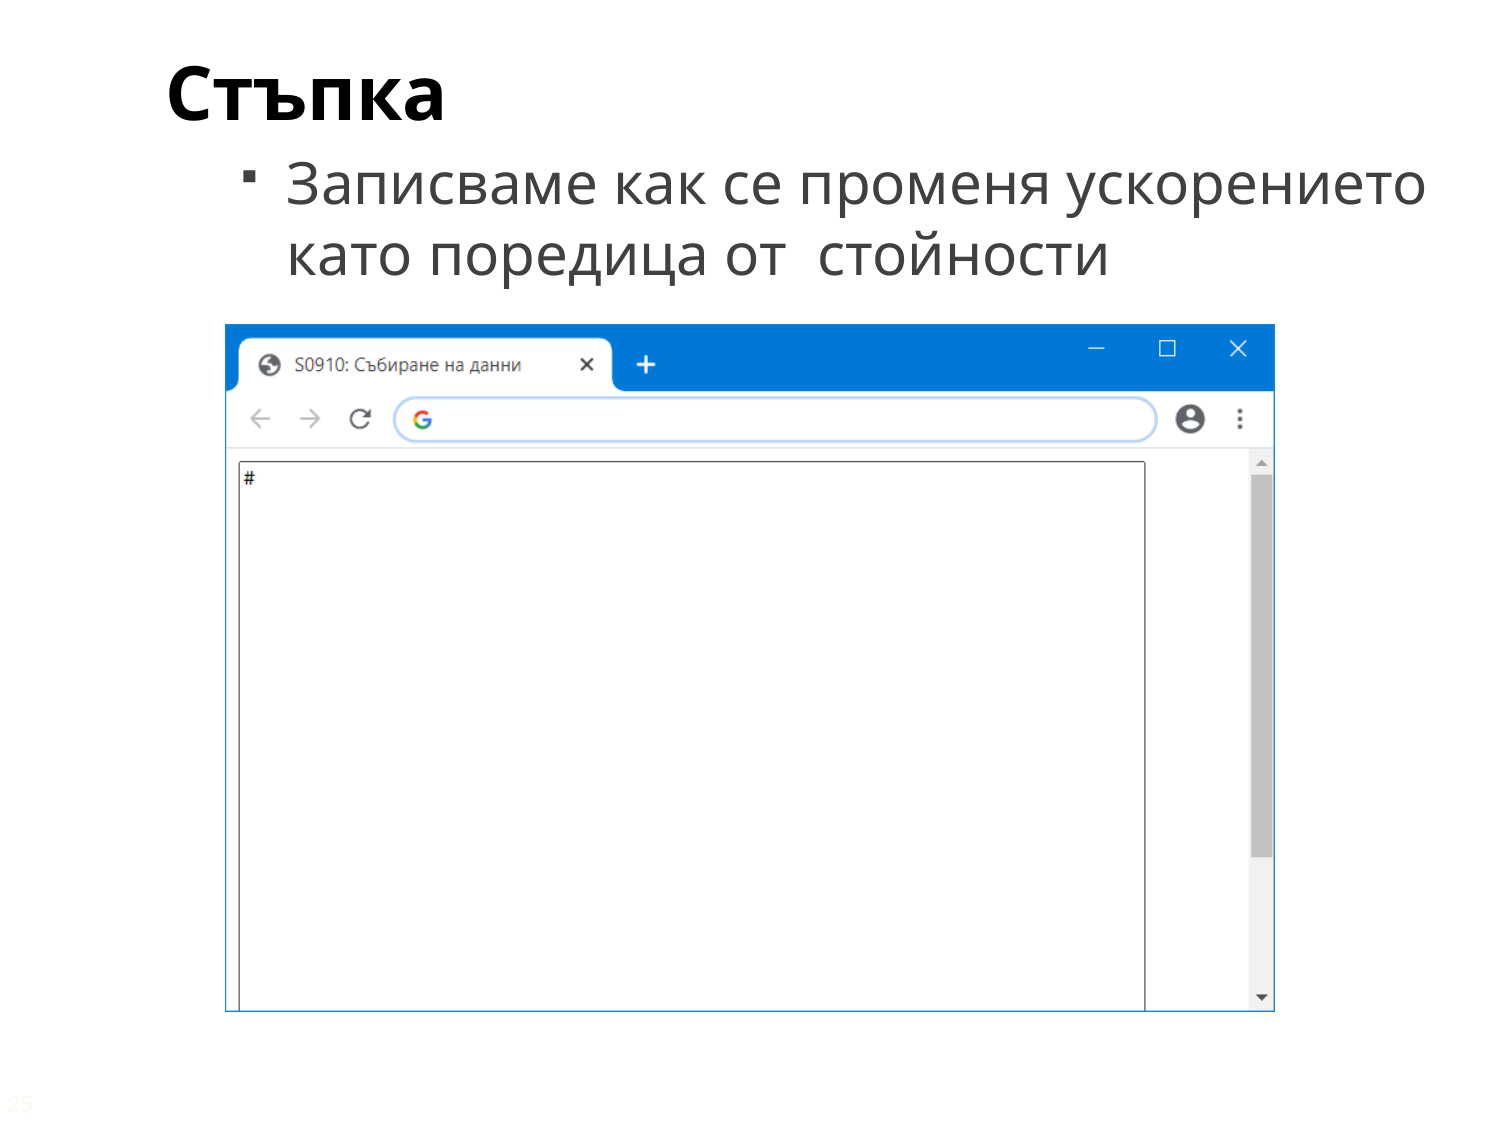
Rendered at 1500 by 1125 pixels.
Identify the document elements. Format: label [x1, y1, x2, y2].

picture [224, 324, 1276, 1012]
